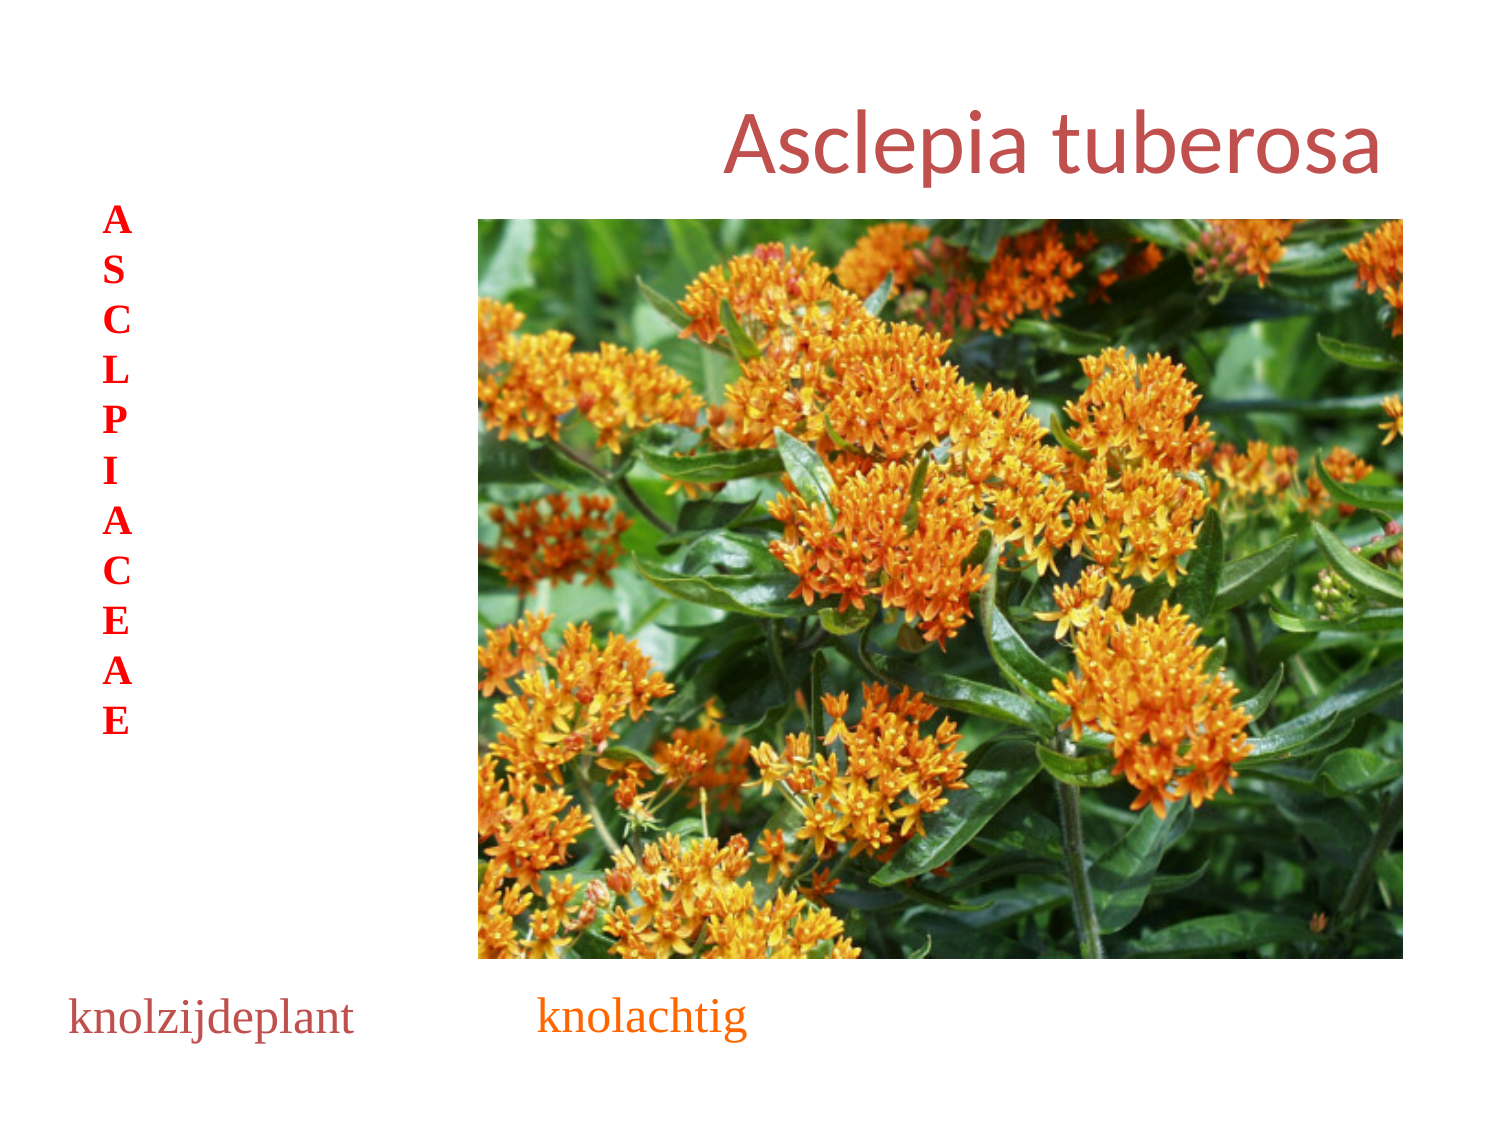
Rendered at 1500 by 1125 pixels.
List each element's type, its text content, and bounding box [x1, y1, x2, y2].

text_box ASCLPIACEAE [87, 184, 150, 750]
title Asclepia tuberosa [123, 42, 1399, 231]
text_box knolzijdeplant [53, 976, 1116, 1051]
text_box knolachtig [50, 974, 763, 1050]
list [478, 219, 1403, 959]
